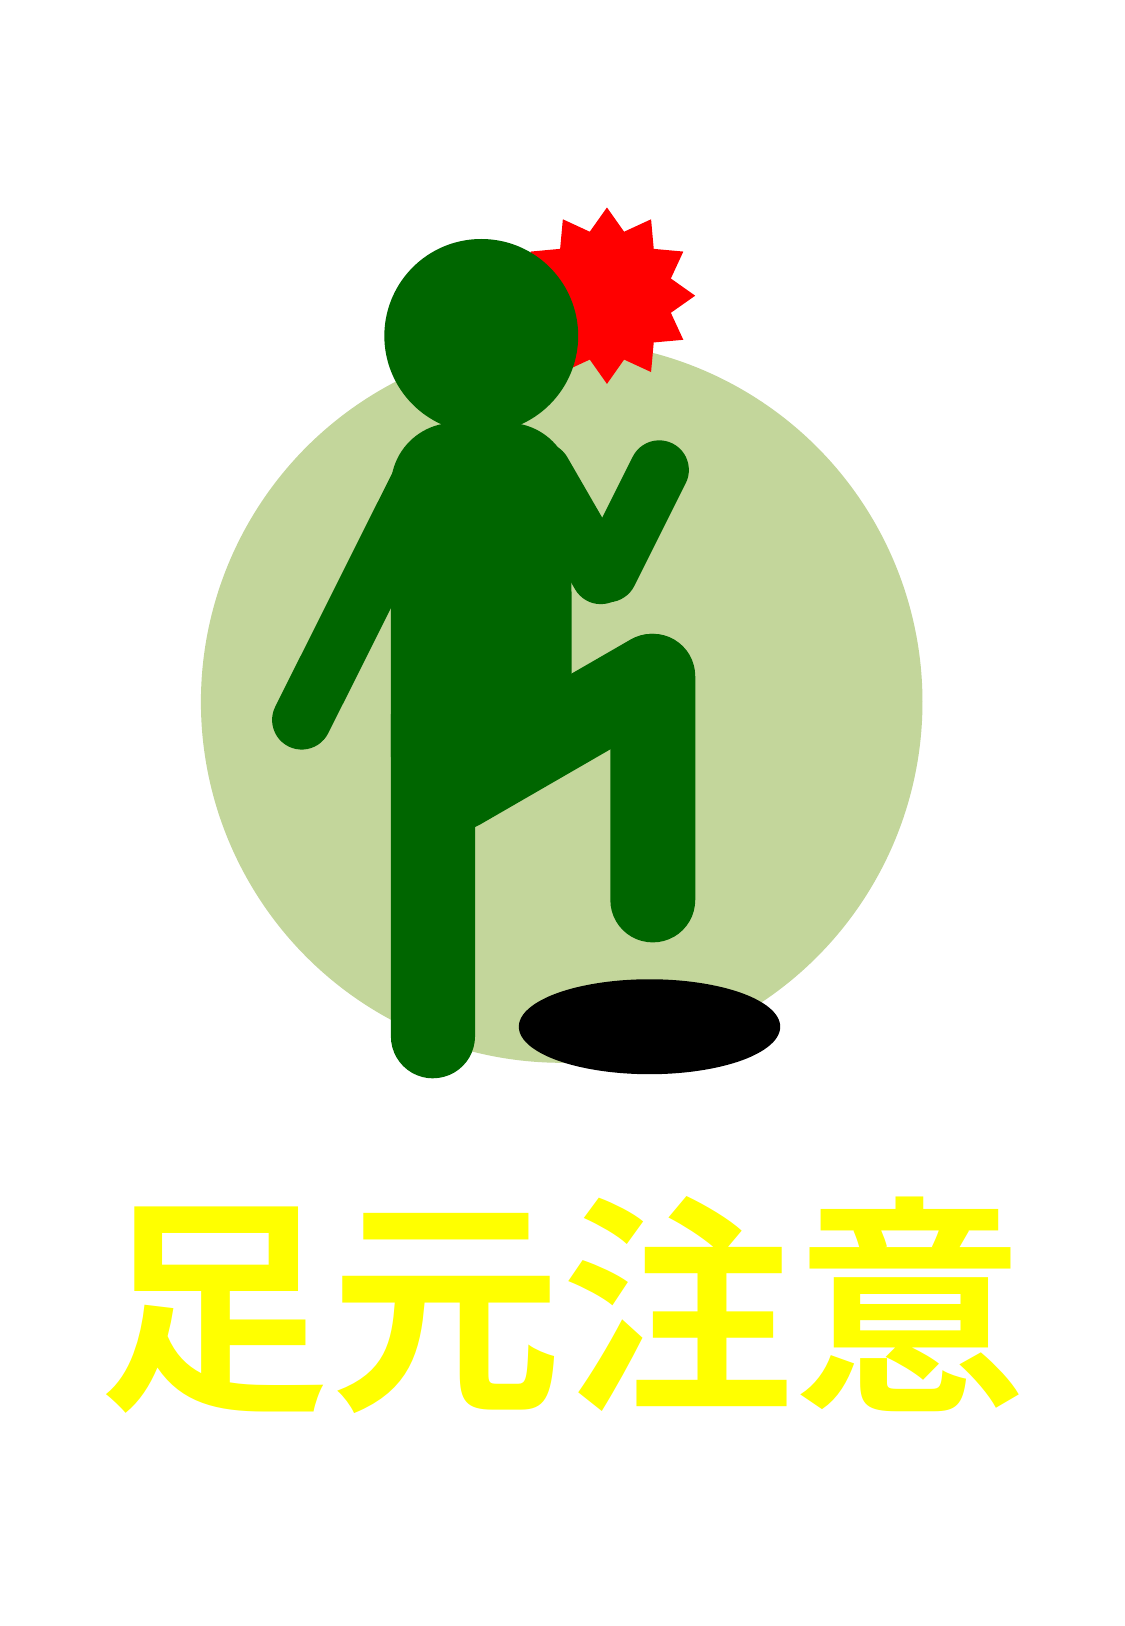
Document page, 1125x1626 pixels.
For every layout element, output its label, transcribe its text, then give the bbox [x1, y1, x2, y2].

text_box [200, 207, 923, 1079]
text_box 足元注意 [0, 1155, 1125, 1448]
